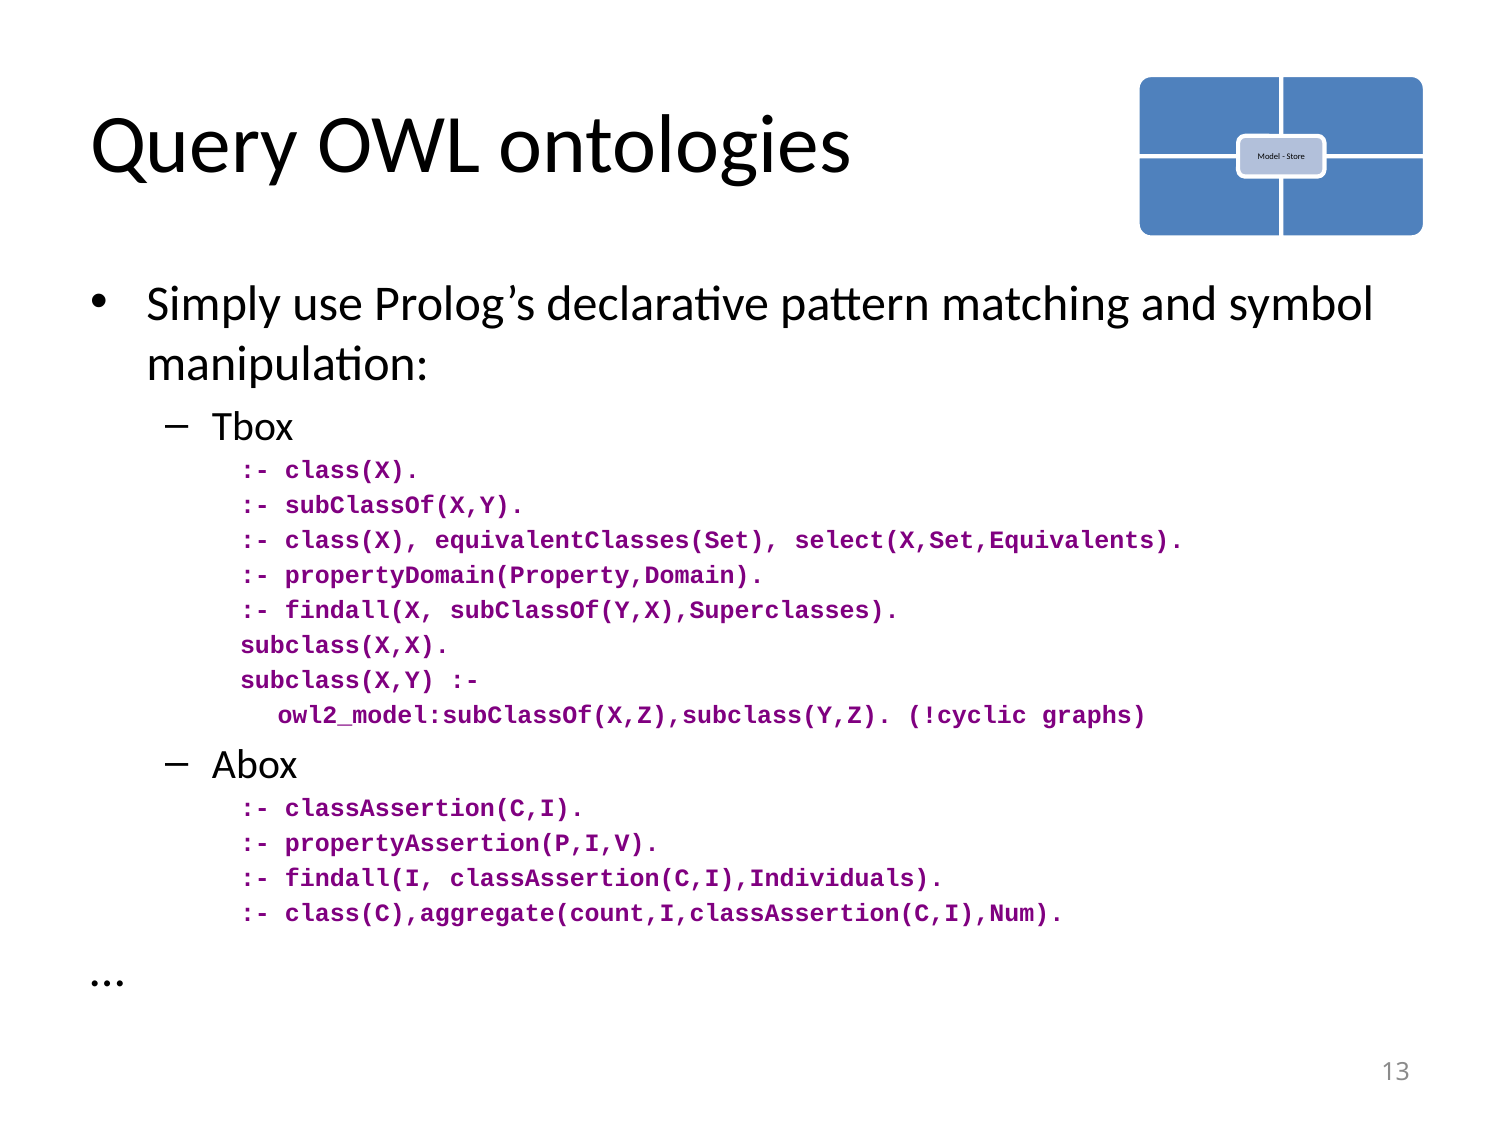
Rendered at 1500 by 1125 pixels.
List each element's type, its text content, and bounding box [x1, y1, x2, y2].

list Simply use Prolog’s declarative pattern matching and symbol manipulation: Tbox :- class(X). :- subClassOf(X,Y). :- class(X), equivalentClasses(Set), select(X,Set,Equivalents). :- propertyDomain(Property,Domain). :- findall(X, subClassOf(Y,X),Superclasses). subclass(X,X). subclass(X,Y) :- owl2_model:subClassOf(X,Z),subclass(Y,Z). (!cyclic graphs) Abox :- classAssertion(C,I). :- propertyAssertion(P,I,V). :- findall(I, classAssertion(C,I),Individuals). :- class(C),aggregate(count,I,classAssertion(C,I),Num). … [75, 262, 1425, 1050]
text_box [1137, 74, 1426, 238]
title Query OWL ontologies [75, 45, 1425, 233]
slide_number 13 [1074, 1050, 1425, 1103]
